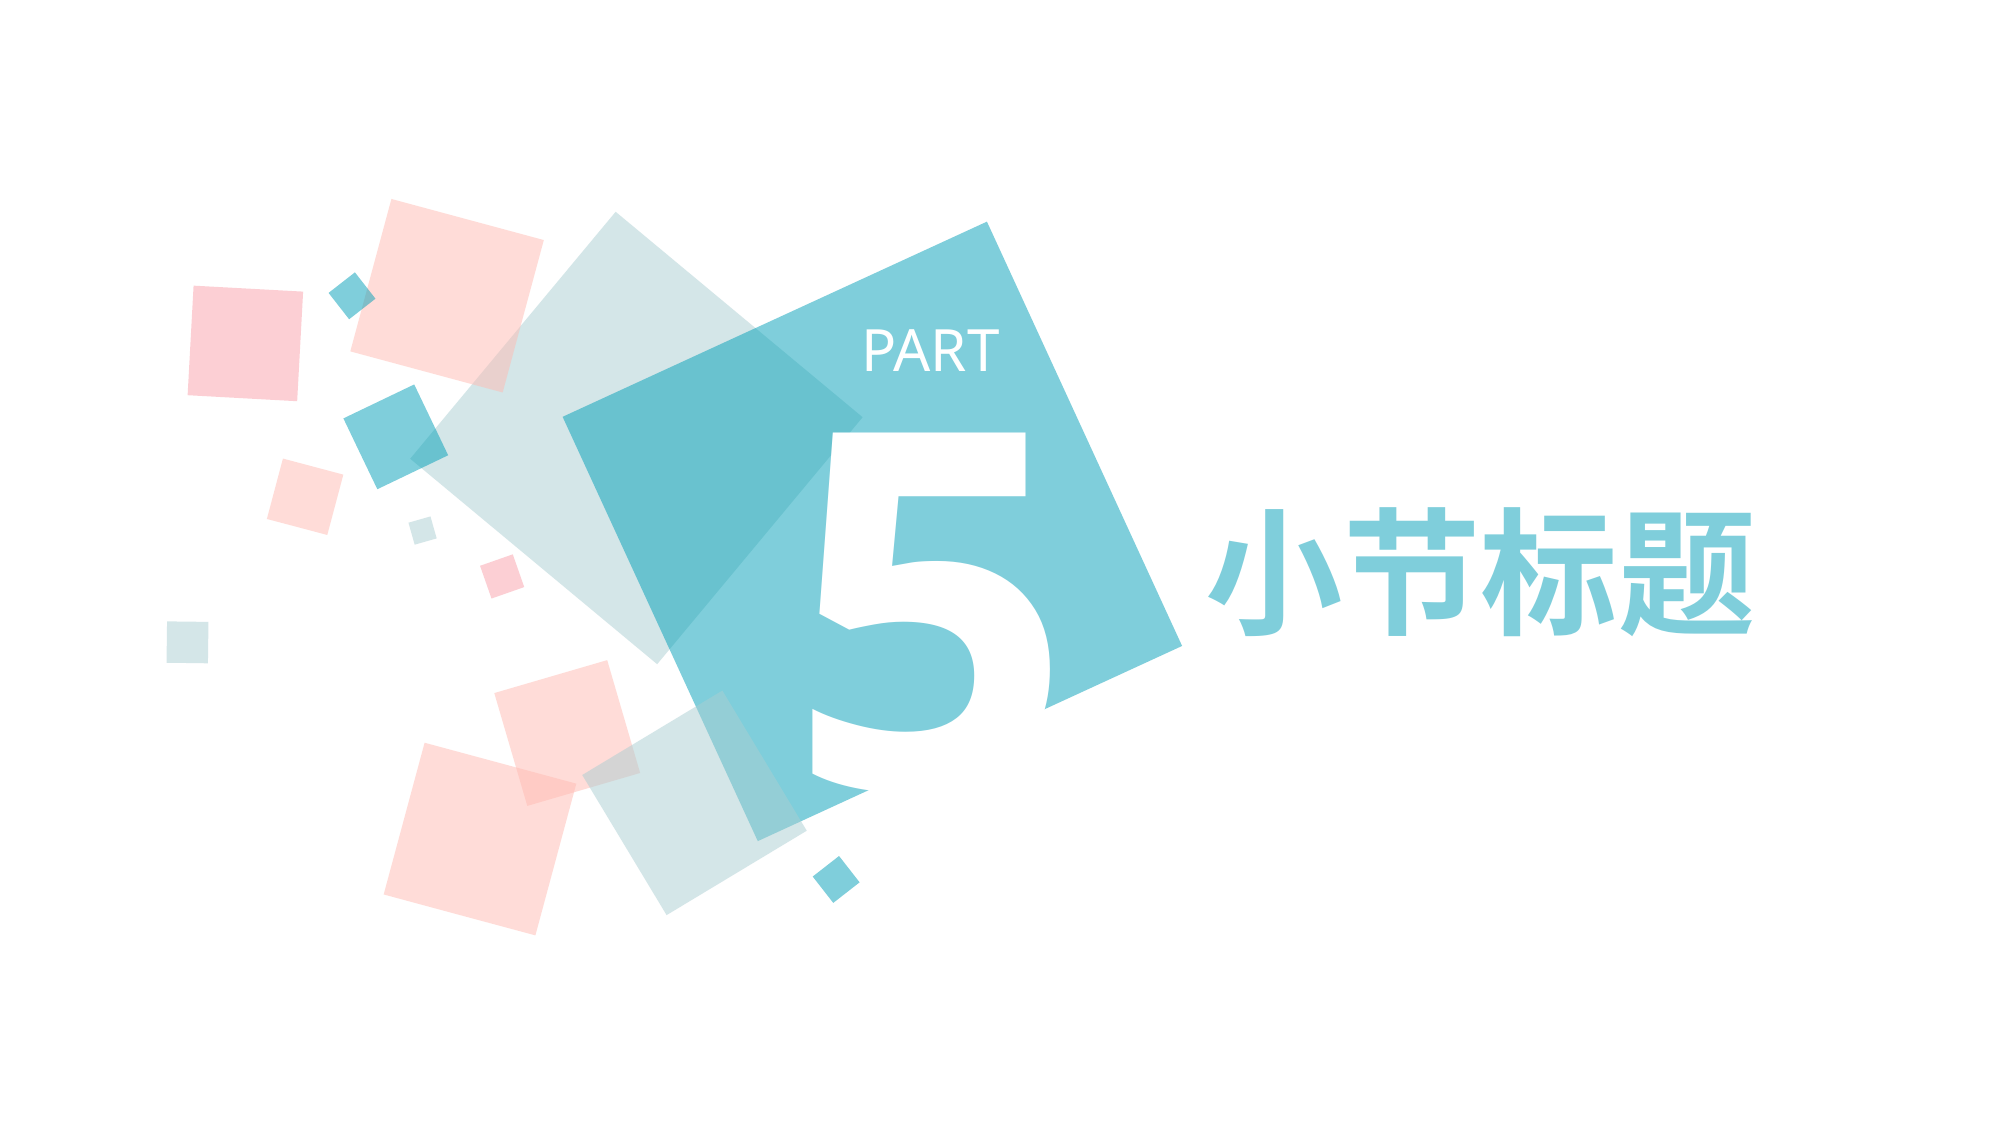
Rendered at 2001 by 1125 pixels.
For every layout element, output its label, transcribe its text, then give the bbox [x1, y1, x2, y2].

text_box 5 [773, 283, 1088, 896]
text_box 小节标题 [1191, 479, 1771, 660]
text_box PART [846, 305, 1015, 391]
